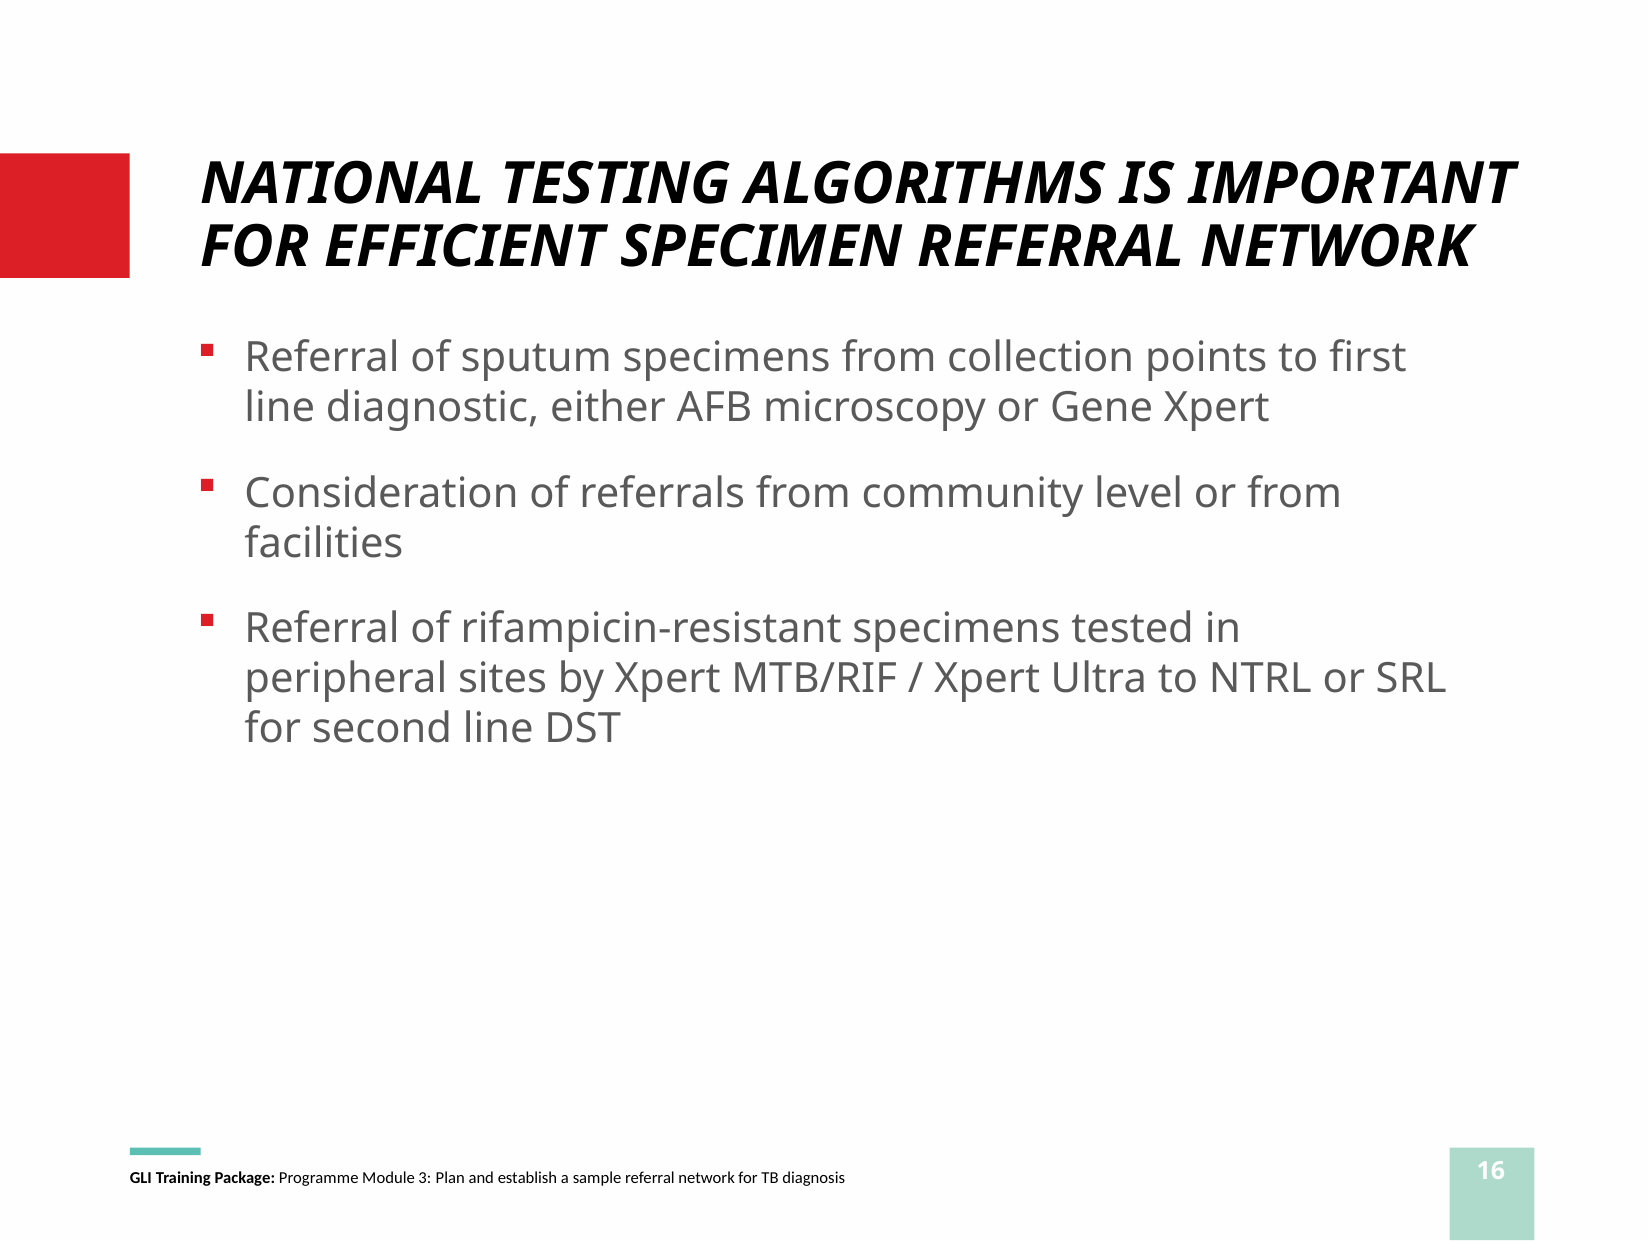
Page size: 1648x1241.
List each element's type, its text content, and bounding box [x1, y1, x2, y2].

list Referral of sputum specimens from collection points to first line diagnostic, either AFB microscopy or Gene Xpert Consideration of referrals from community level or from facilities Referral of rifampicin-resistant specimens tested in peripheral sites by Xpert MTB/RIF / Xpert Ultra to NTRL or SRL for second line DST [197, 330, 1450, 1087]
title NATIONAL TESTING ALGORITHMS IS IMPORTANT FOR EFFICIENT SPECIMEN REFERRAL NETWORK [200, 132, 1537, 300]
